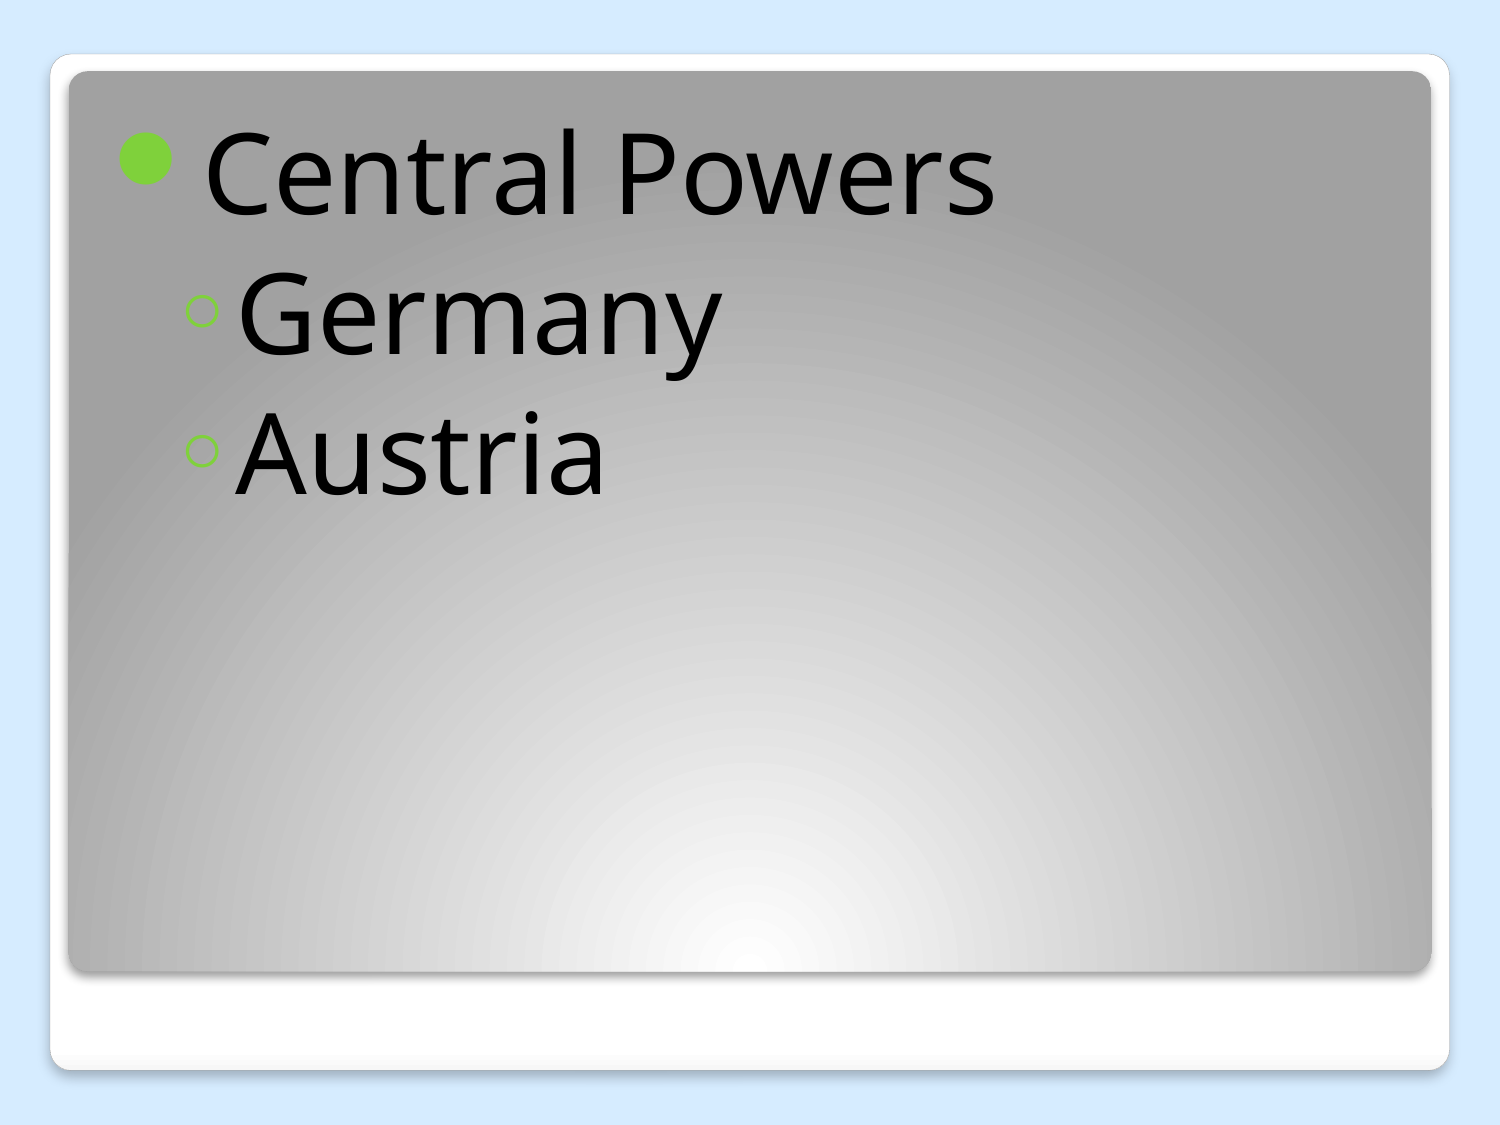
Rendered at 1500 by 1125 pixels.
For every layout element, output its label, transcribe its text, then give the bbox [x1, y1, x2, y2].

list Central Powers Germany Austria [82, 86, 1425, 774]
